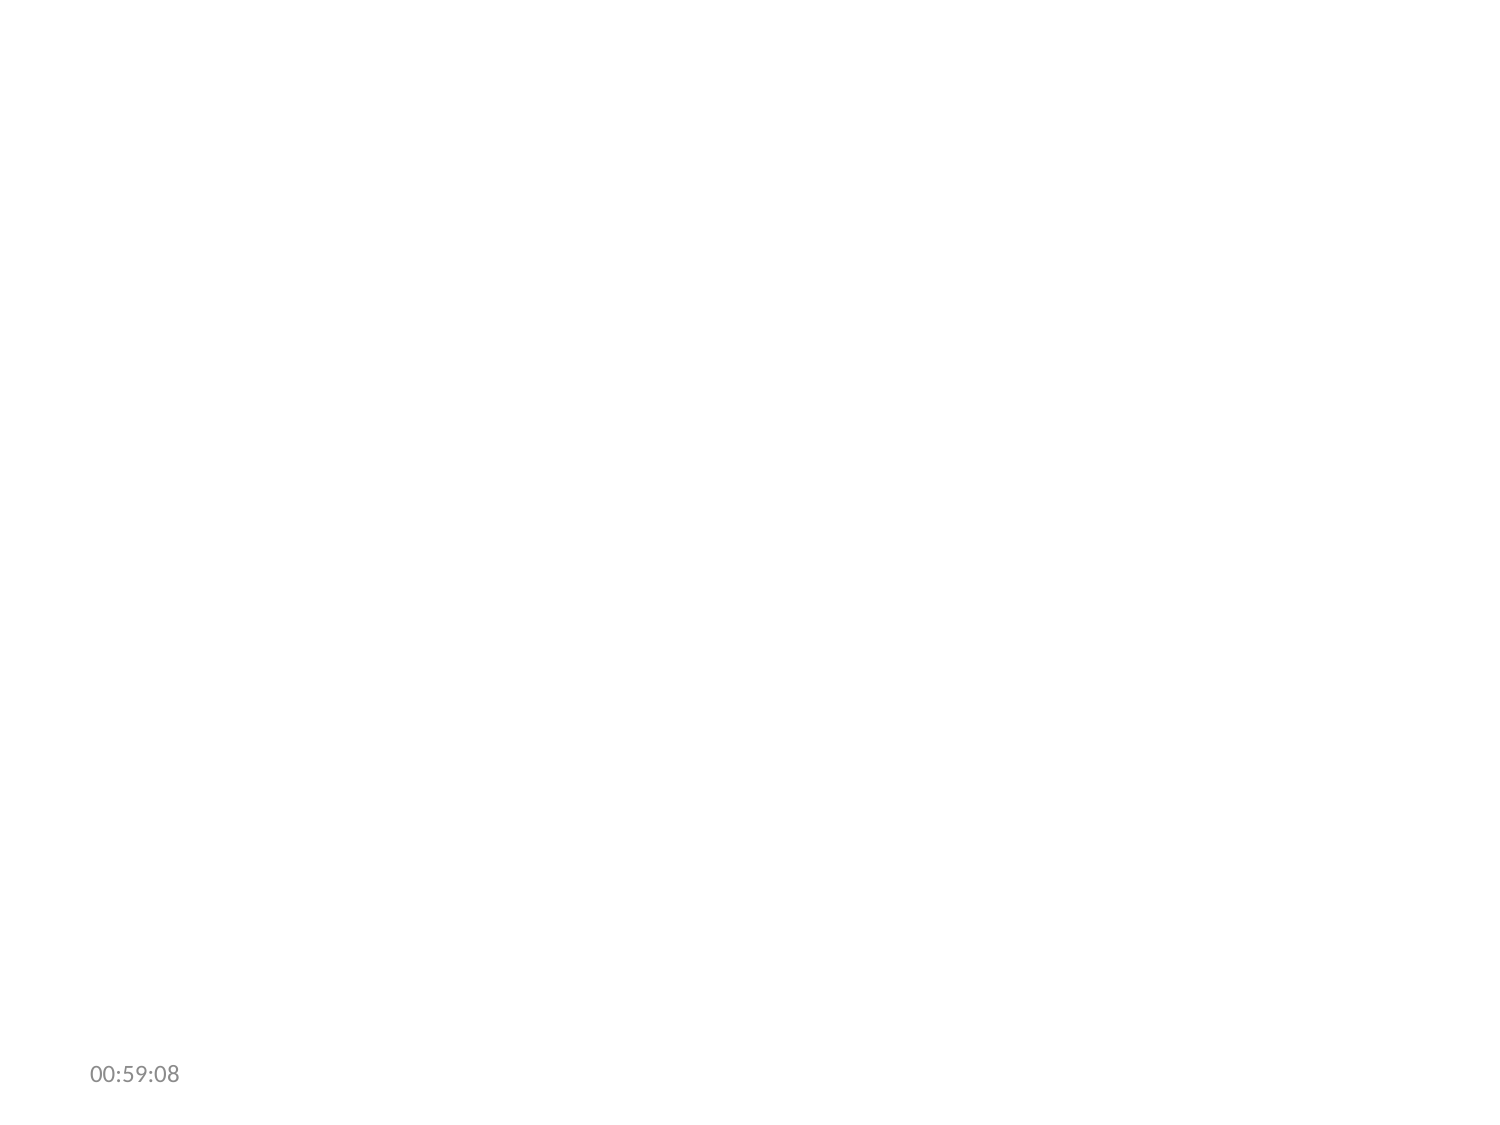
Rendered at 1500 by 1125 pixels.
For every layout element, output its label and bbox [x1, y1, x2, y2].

slide_number [75, 1042, 425, 1103]
